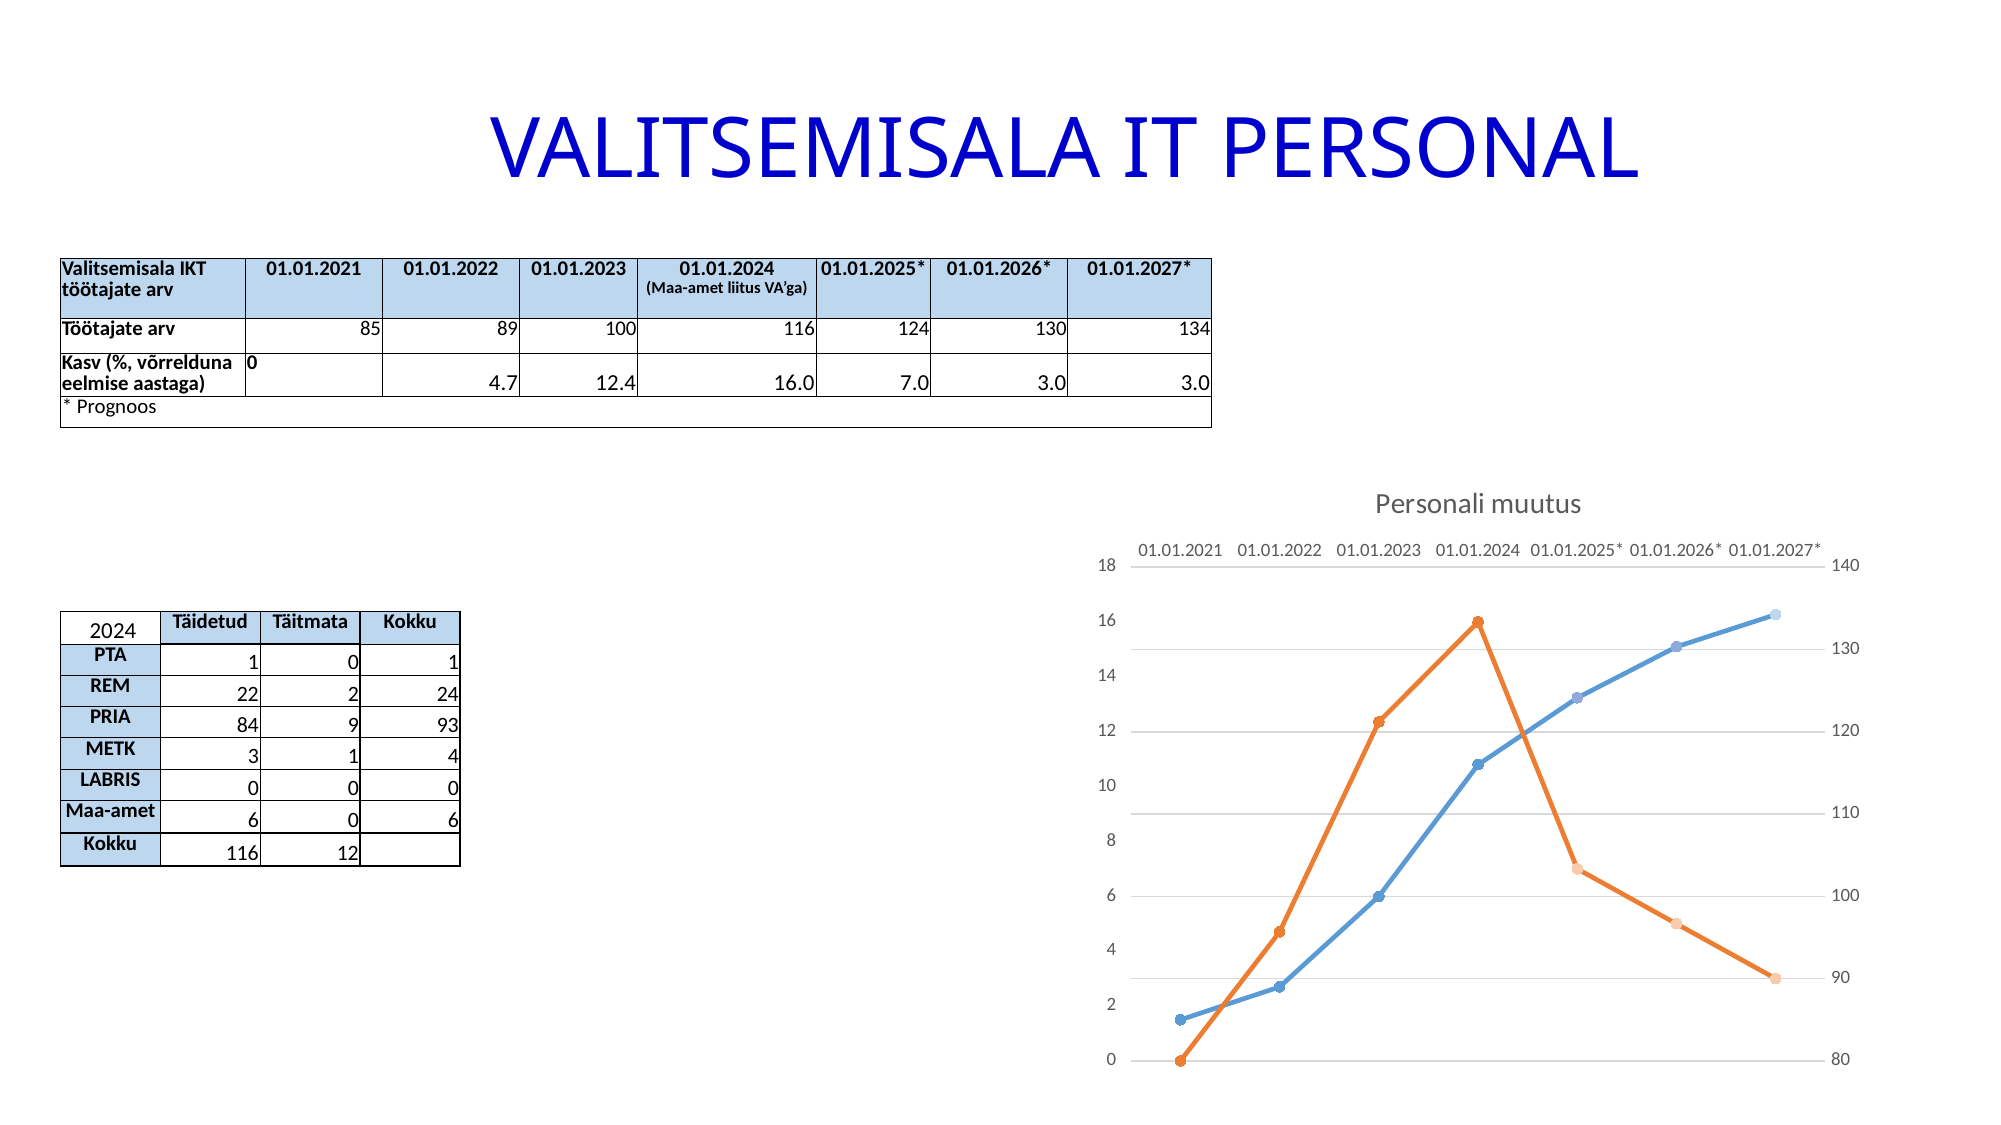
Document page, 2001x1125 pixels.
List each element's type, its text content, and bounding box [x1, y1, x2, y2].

table_header Täitmata [261, 612, 359, 643]
table_cell 116 [161, 834, 260, 865]
table_cell 1 [161, 645, 260, 675]
table_cell 9 [261, 707, 359, 737]
table_cell 12.4 [520, 354, 637, 396]
table_cell Kokku [61, 834, 160, 865]
table_header 01.01.2026*​ [931, 259, 1067, 318]
table_cell 4.7 [383, 354, 519, 396]
table_cell 12 [261, 834, 359, 865]
table_cell 93 [361, 707, 459, 737]
table_header Täidetud [161, 612, 260, 643]
table_cell 116 [638, 319, 816, 353]
table_cell 6 [161, 801, 260, 832]
table_cell 84 [161, 707, 260, 737]
table_cell 3 [161, 738, 260, 769]
table_cell METK [61, 738, 160, 769]
table_cell LABRIS [61, 770, 160, 800]
table_cell 134 [1068, 319, 1211, 353]
table_header 2024 [61, 612, 160, 644]
table_cell 22 [161, 676, 260, 706]
table_cell 0 [261, 770, 359, 800]
table_cell 0 [261, 801, 359, 832]
table_cell 0 [261, 645, 359, 675]
table_cell 7.0 [817, 354, 930, 396]
table_header 01.01.2023 [520, 259, 637, 318]
table_cell 100 [520, 319, 637, 353]
table_cell [361, 834, 459, 865]
table_header 01.01.2025*​ [817, 259, 930, 318]
table_cell 130 [931, 319, 1067, 353]
table_header 01.01.2021 [246, 259, 382, 318]
table_cell 6 [361, 801, 459, 832]
table_cell PRIA [61, 707, 160, 737]
table_cell 24 [361, 676, 459, 706]
table_cell Kasv​ (%, võrrelduna eelmise aastaga) [61, 354, 245, 396]
table_cell * Prognoos [61, 397, 1211, 427]
table_cell 1 [361, 645, 459, 675]
table_cell Töötajate arv ​ [61, 319, 245, 353]
table_cell REM [61, 676, 160, 706]
table_cell 2 [261, 676, 359, 706]
table_header Kokku [361, 612, 459, 644]
table_cell 0 [246, 354, 382, 396]
table_cell 4 [361, 738, 459, 769]
table_cell 3.0 [1068, 354, 1211, 396]
table_cell 0 [161, 770, 260, 800]
table_header 01.01.2027*​ [1068, 259, 1211, 318]
table_cell 1 [261, 738, 359, 769]
chart [1080, 461, 1877, 1084]
table_cell 85 [246, 319, 382, 353]
table_header 01.01.2024 (Maa-amet liitus VA’ga) [638, 259, 816, 318]
table_header 01.01.2022 [383, 259, 519, 318]
table_cell 16.0 [638, 354, 816, 396]
table_header Valitsemisala IKT töötajate arv​ [61, 259, 245, 318]
table_cell 124 [817, 319, 930, 353]
table_cell Maa-amet [61, 801, 160, 832]
title VALITSEMISALA IT PERSONAL [17, 41, 2000, 259]
table_cell 0 [361, 770, 459, 800]
table_cell 89 [383, 319, 519, 353]
table_cell PTA [61, 645, 160, 675]
table_cell 3.0 [931, 354, 1067, 396]
